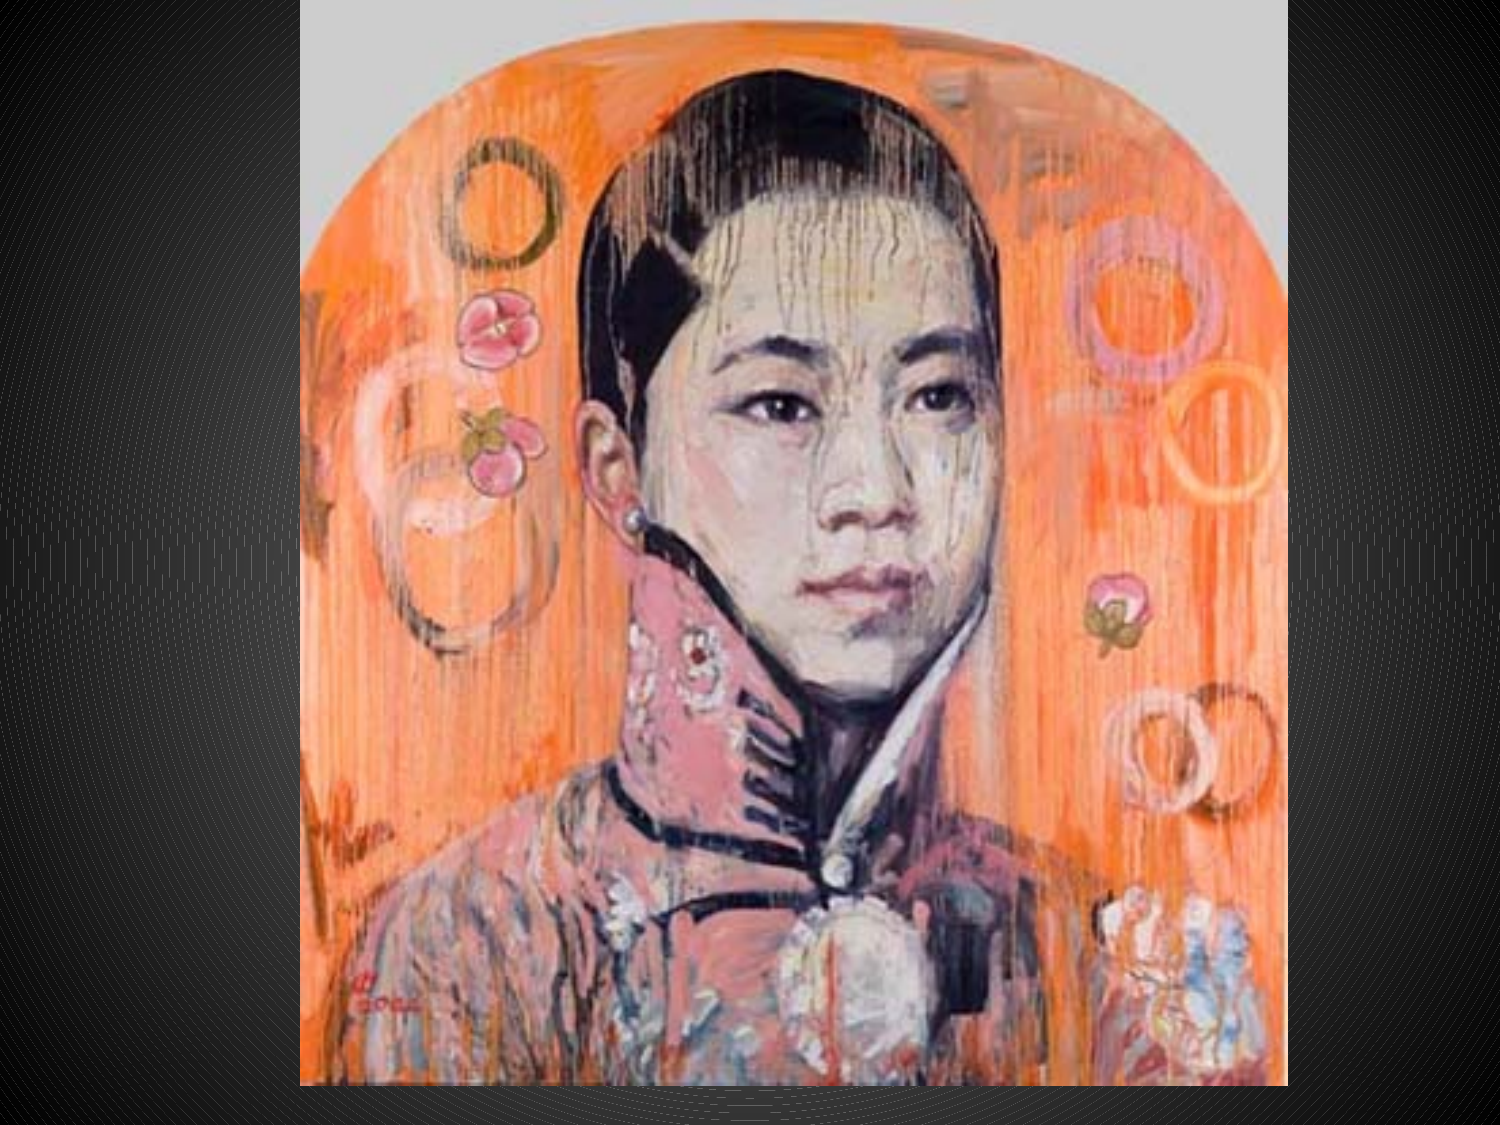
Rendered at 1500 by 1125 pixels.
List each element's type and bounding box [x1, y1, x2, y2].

picture [299, 0, 1288, 1086]
